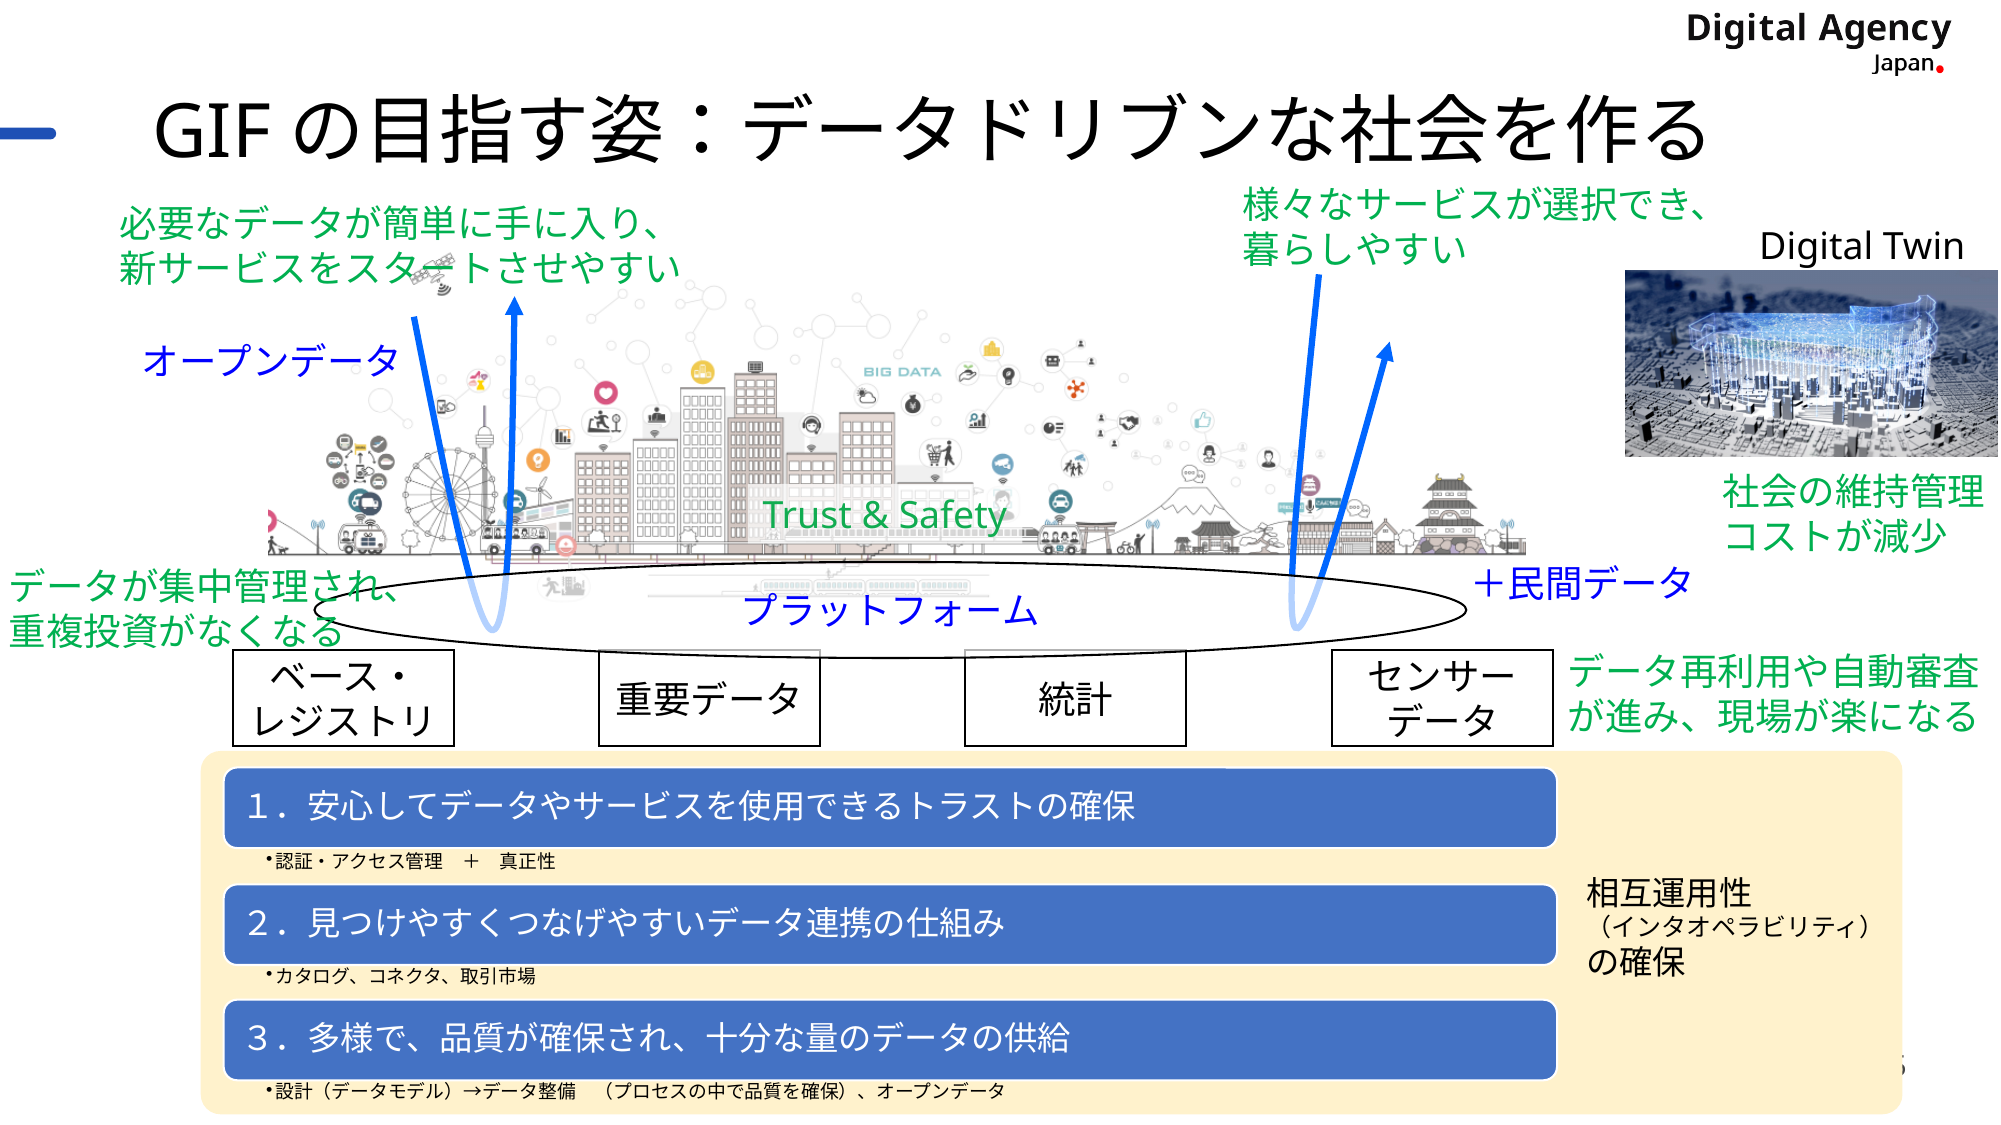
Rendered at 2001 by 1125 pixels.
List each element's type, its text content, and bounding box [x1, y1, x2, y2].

text_box データ再利用や自動審査が進み、現場が楽になる [1552, 640, 2000, 745]
text_box 重要データ [598, 653, 821, 747]
text_box プラットフォーム [437, 607, 1468, 660]
text_box データが集中管理され、 重複投資がなくなる [0, 555, 437, 661]
text_box オープンデータ [126, 330, 268, 391]
text_box 統計 [964, 653, 1187, 747]
text_box ベース・ レジストリ [232, 649, 455, 747]
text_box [223, 767, 1558, 1117]
text_box ＋民間データ [1467, 552, 1711, 613]
picture [1671, 0, 1969, 89]
text_box センサーデータ [1331, 649, 1554, 747]
text_box 相互運用性 （インタオペラビリティ） の確保 [1571, 864, 1900, 989]
picture [268, 245, 1526, 607]
picture [1625, 270, 1998, 457]
slide_number 5 [1558, 1036, 1922, 1097]
text_box 必要なデータが簡単に手に入り、 新サービスをスタートさせやすい [104, 192, 698, 298]
text_box 様々なサービスが選択でき、 暮らしやすい [1227, 173, 1744, 279]
title GIFの目指す姿：データドリブンな社会を作る [137, 85, 1863, 183]
text_box 社会の維持管理コストが減少 [1707, 460, 2000, 566]
text_box [199, 749, 1904, 1116]
text_box Digital Twin [1744, 214, 1981, 270]
